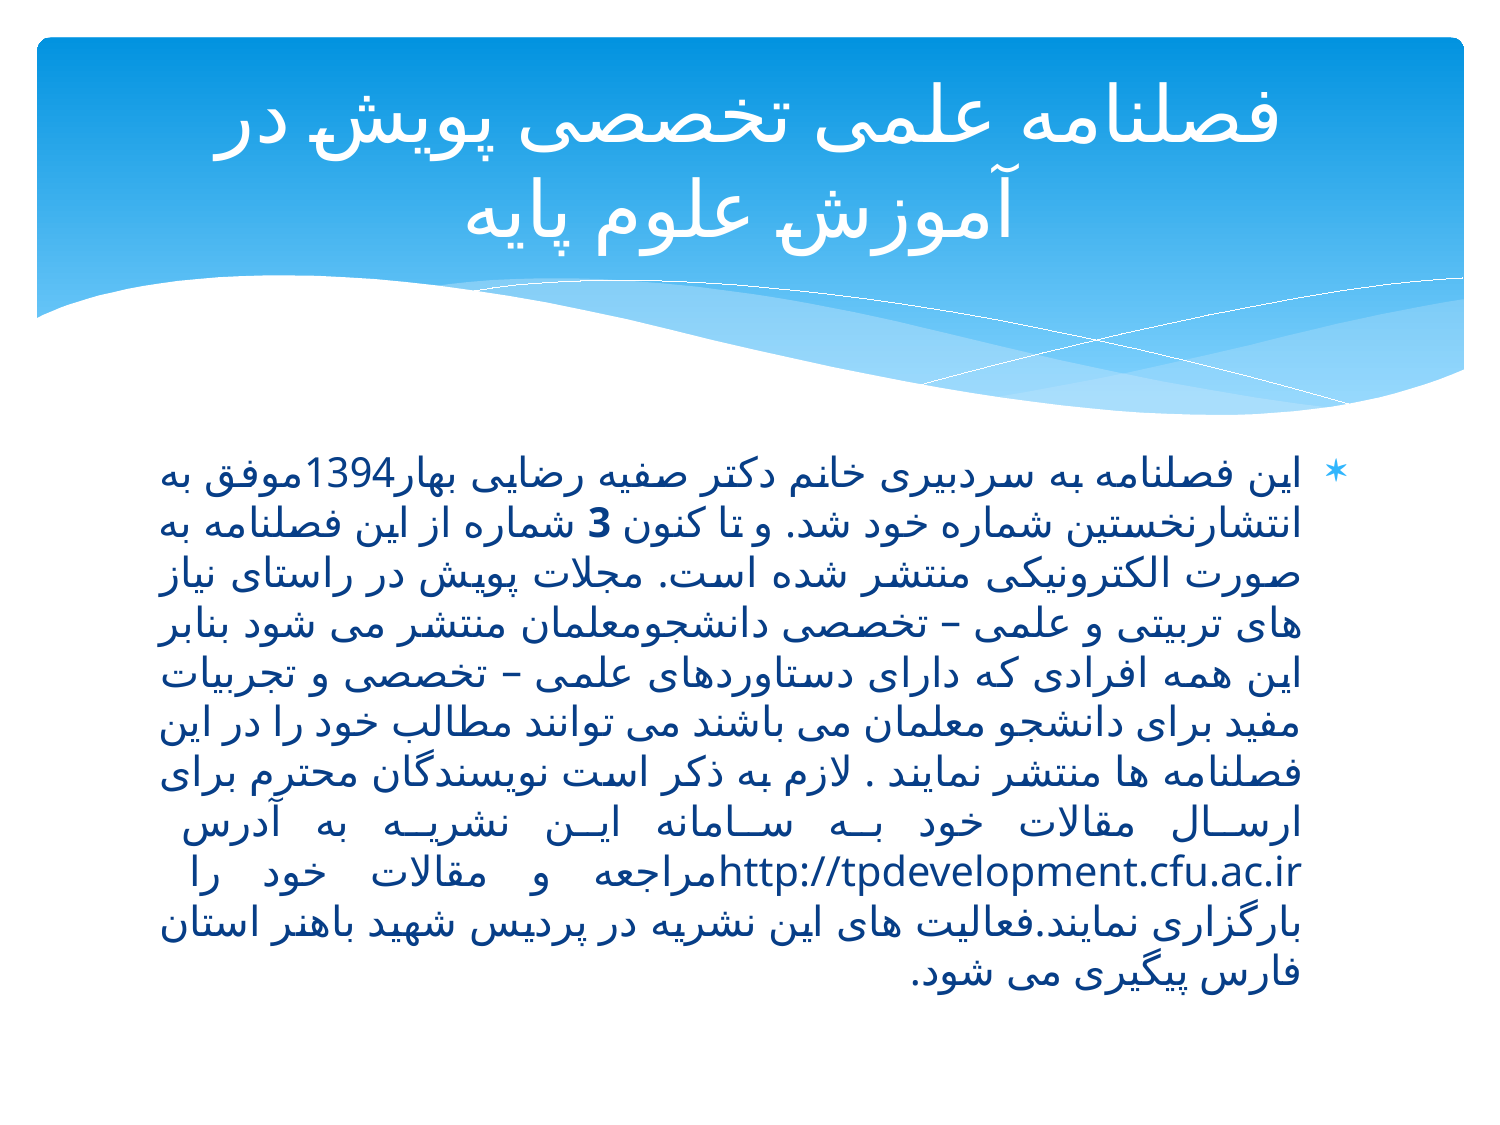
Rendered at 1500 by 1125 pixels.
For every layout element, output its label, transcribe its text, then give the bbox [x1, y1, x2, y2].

title فصلنامه علمی تخصصی پویش در آموزش علوم پایه [75, 55, 1425, 261]
list این فصلنامه به سردبیری خانم دکتر صفیه رضایی بهار1394موفق به انتشارنخستین شماره خود شد. و تا کنون 3 شماره از این فصلنامه به صورت الکترونیکی منتشر شده است. مجلات پویش در راستای نیاز های تربیتی و علمی – تخصصی دانشجومعلمان منتشر می شود بنابر این همه افرادی که دارای دستاوردهای علمی – تخصصی و تجربیات مفید برای دانشجو معلمان می باشند می توانند مطالب خود را در این فصلنامه ها منتشر نمایند . لازم به ذکر است نویسندگان محترم برای ارسال مقالات خود به سامانه این نشریه به آدرس http://tpdevelopment.cfu.ac.irمراجعه و مقالات خود را بارگزاری نمایند.فعالیت های این نشریه در پردیس شهید باهنر استان فارس پیگیری می شود. [143, 438, 1359, 1005]
